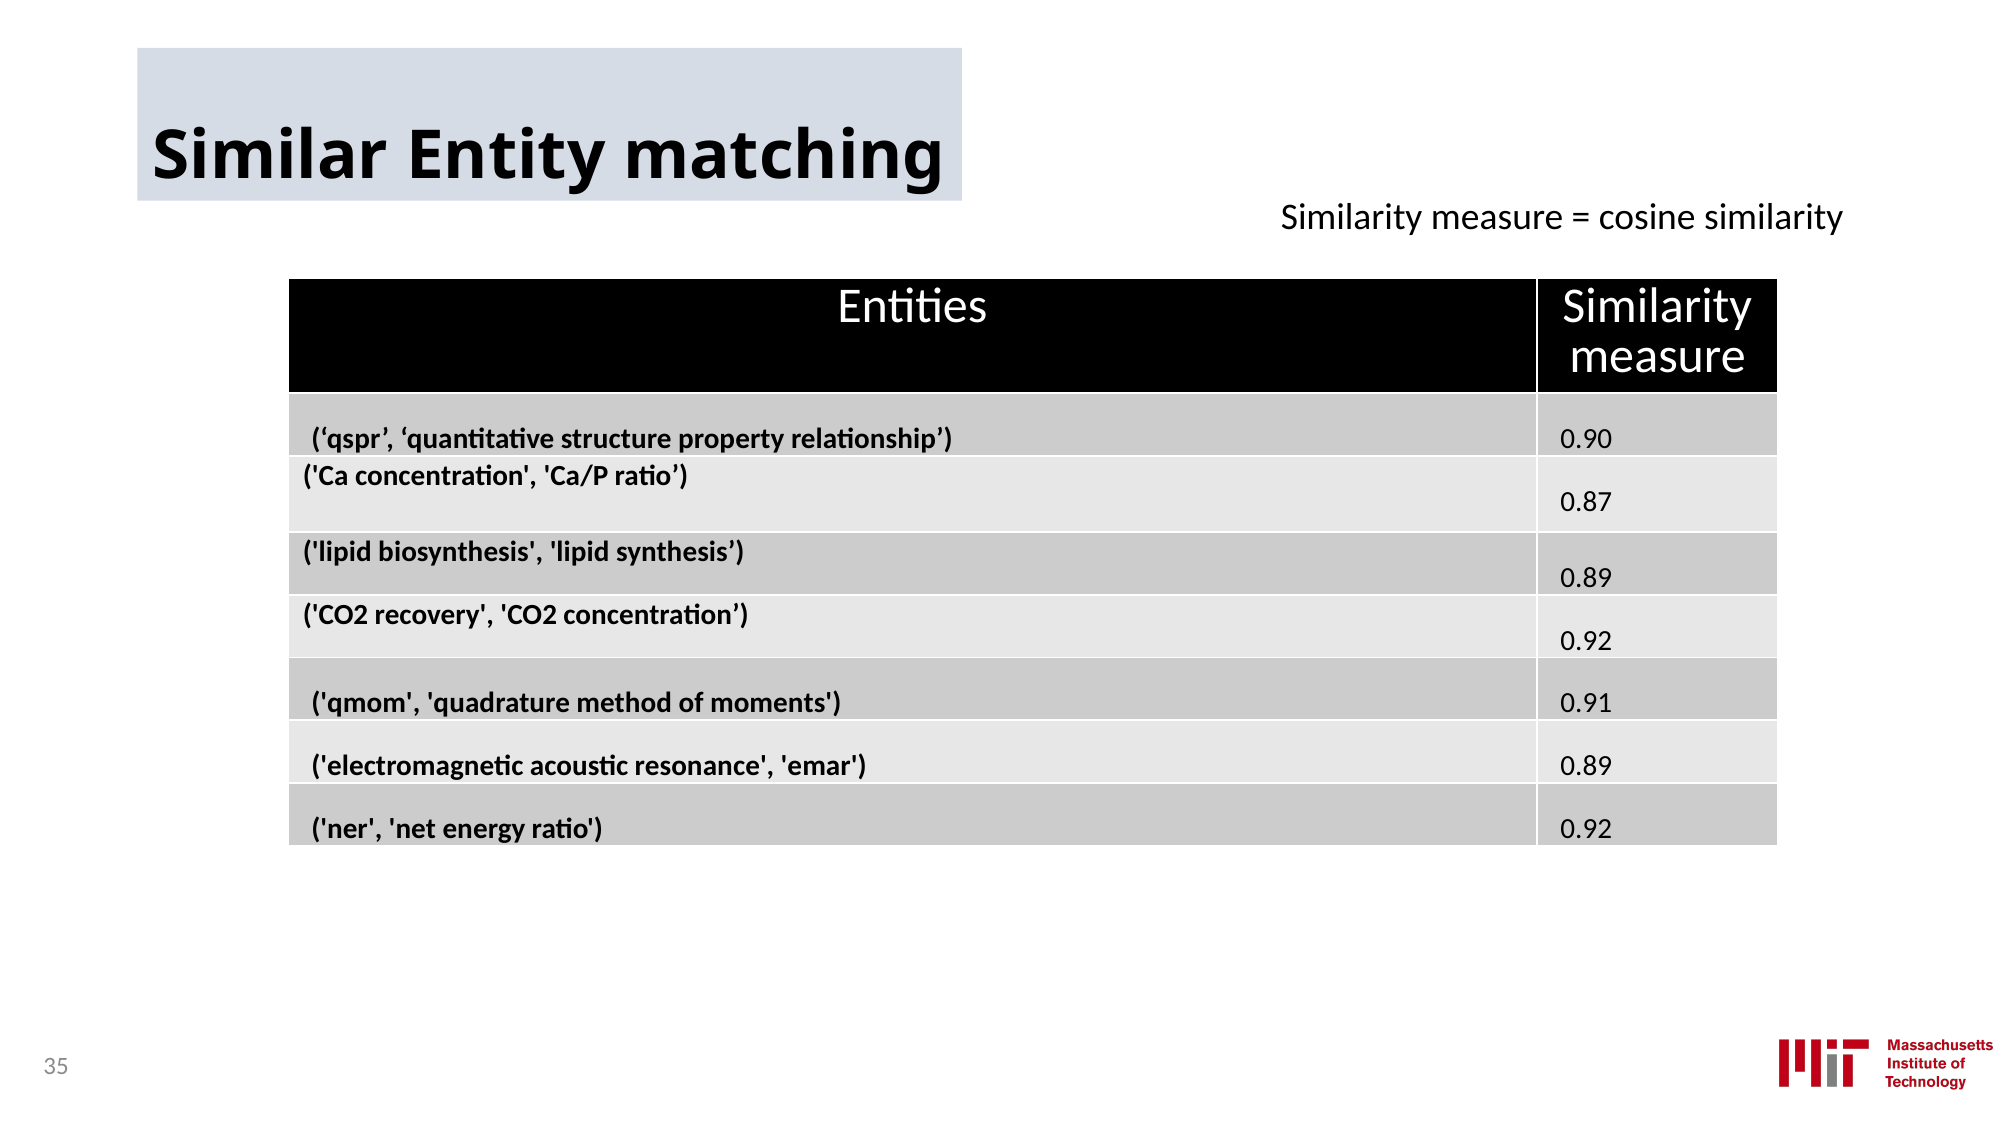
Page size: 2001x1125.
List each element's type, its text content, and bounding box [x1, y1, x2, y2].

table_cell 0.90 [1538, 394, 1777, 455]
table_cell 0.91 [1538, 658, 1777, 719]
table_cell (‘qspr’, ‘quantitative structure property relationship’) [289, 394, 1536, 455]
table_cell ('qmom', 'quadrature method of moments') [289, 658, 1536, 719]
table_cell 0.92 [1538, 596, 1777, 657]
table_cell ('CO2 recovery', 'CO2 concentration’) [289, 596, 1536, 657]
picture [1778, 1004, 1994, 1125]
table_cell 0.92 [1538, 784, 1777, 845]
table_header Entities [289, 279, 1536, 392]
table_header Similarity measure [1538, 279, 1777, 392]
table_cell ('ner', 'net energy ratio') [289, 784, 1536, 845]
table_cell 0.89 [1538, 721, 1777, 782]
table_cell 0.89 [1538, 533, 1777, 594]
table_cell ('lipid biosynthesis', 'lipid synthesis’) [289, 533, 1536, 594]
text_box Similarity measure = cosine similarity [1266, 184, 1860, 244]
table_cell ('electromagnetic acoustic resonance', 'emar') [289, 721, 1536, 782]
table_cell ('Ca concentration', 'Ca/P ratio’) [289, 457, 1536, 531]
slide_number 35 [28, 1034, 479, 1095]
title Similar Entity matching [137, 47, 962, 201]
table_cell 0.87 [1538, 457, 1777, 531]
